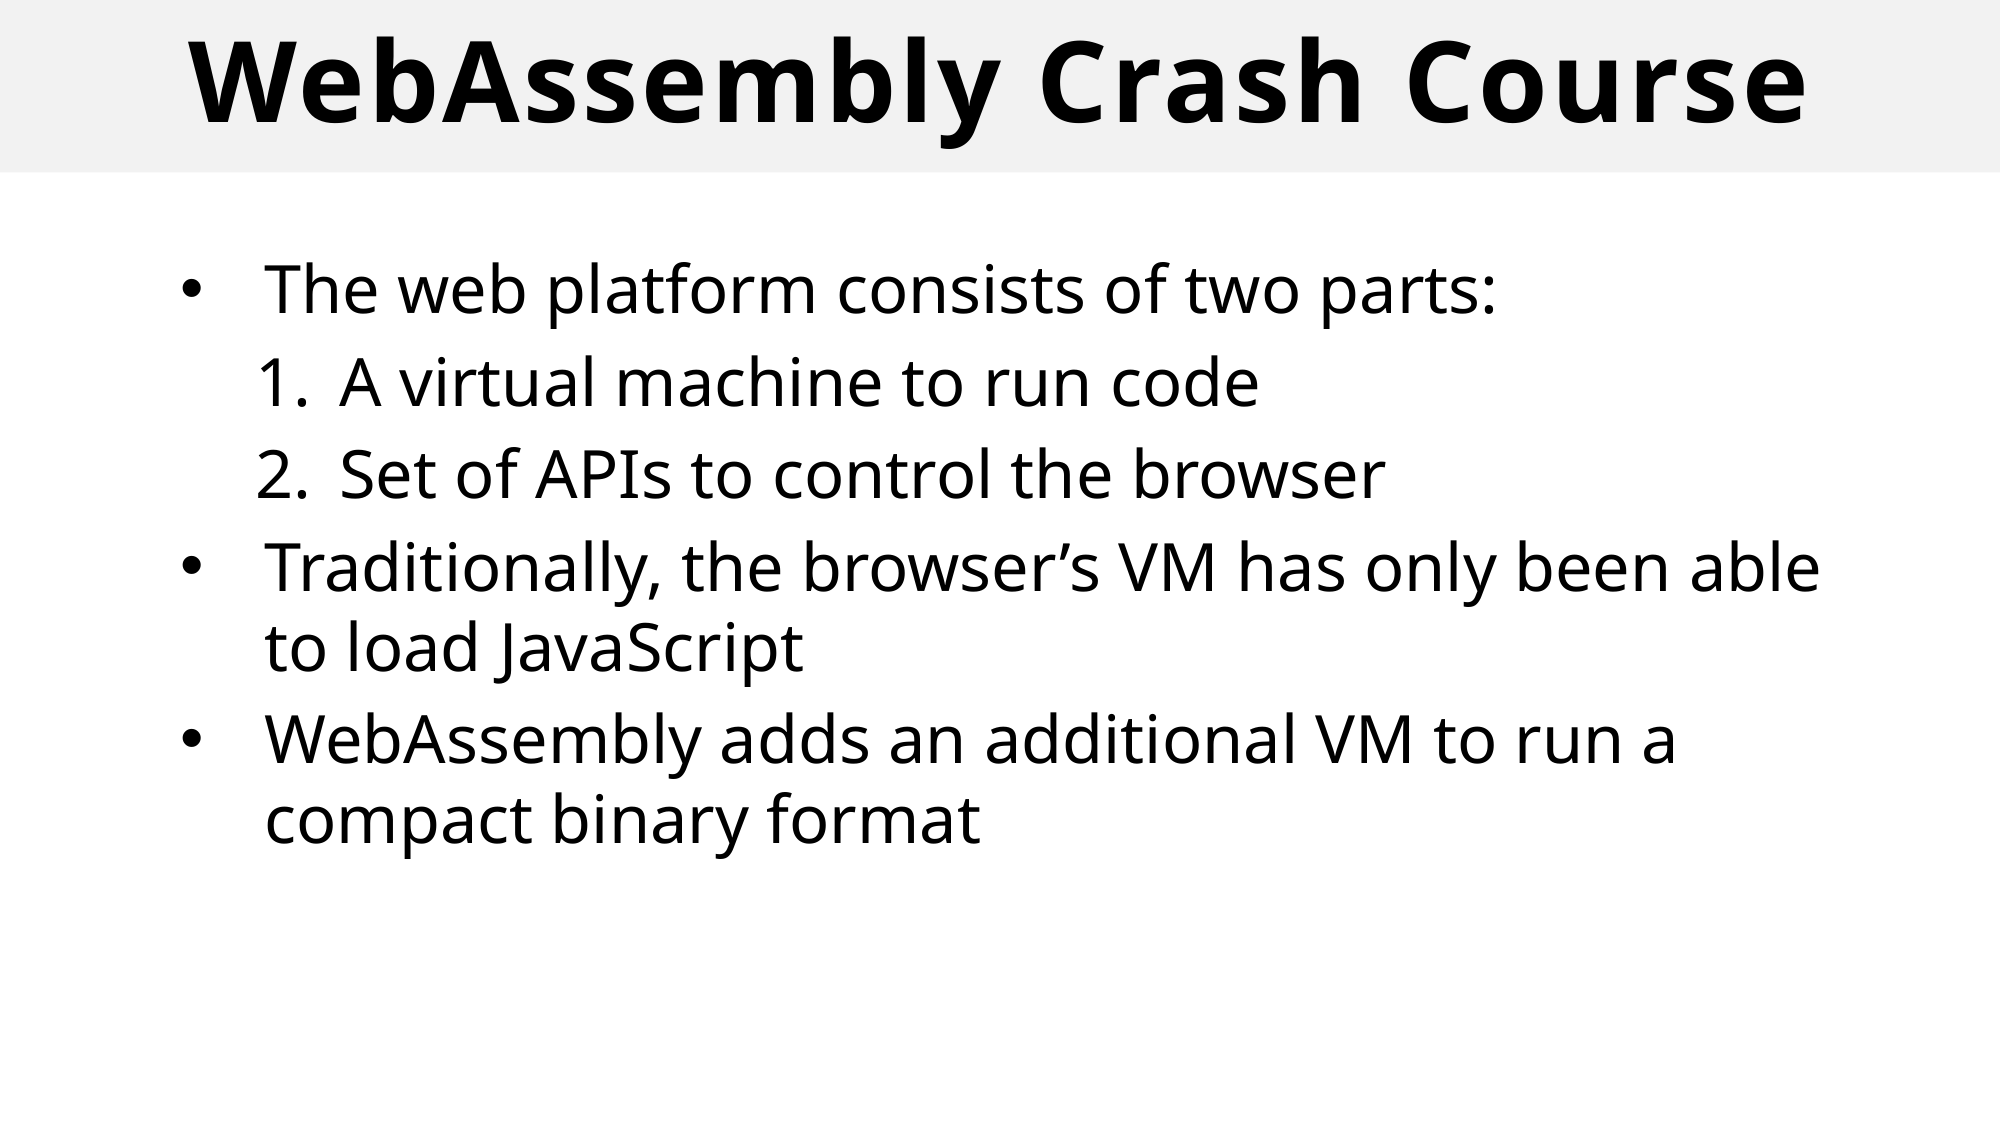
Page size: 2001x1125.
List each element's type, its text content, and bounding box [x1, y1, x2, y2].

text_box The web platform consists of two parts: A virtual machine to run code Set of APIs to control the browser Traditionally, the browser’s VM has only been able to load JavaScript WebAssembly adds an additional VM to run a compact binary format [0, 172, 2000, 1105]
title WebAssembly Crash Course [0, 0, 2000, 172]
